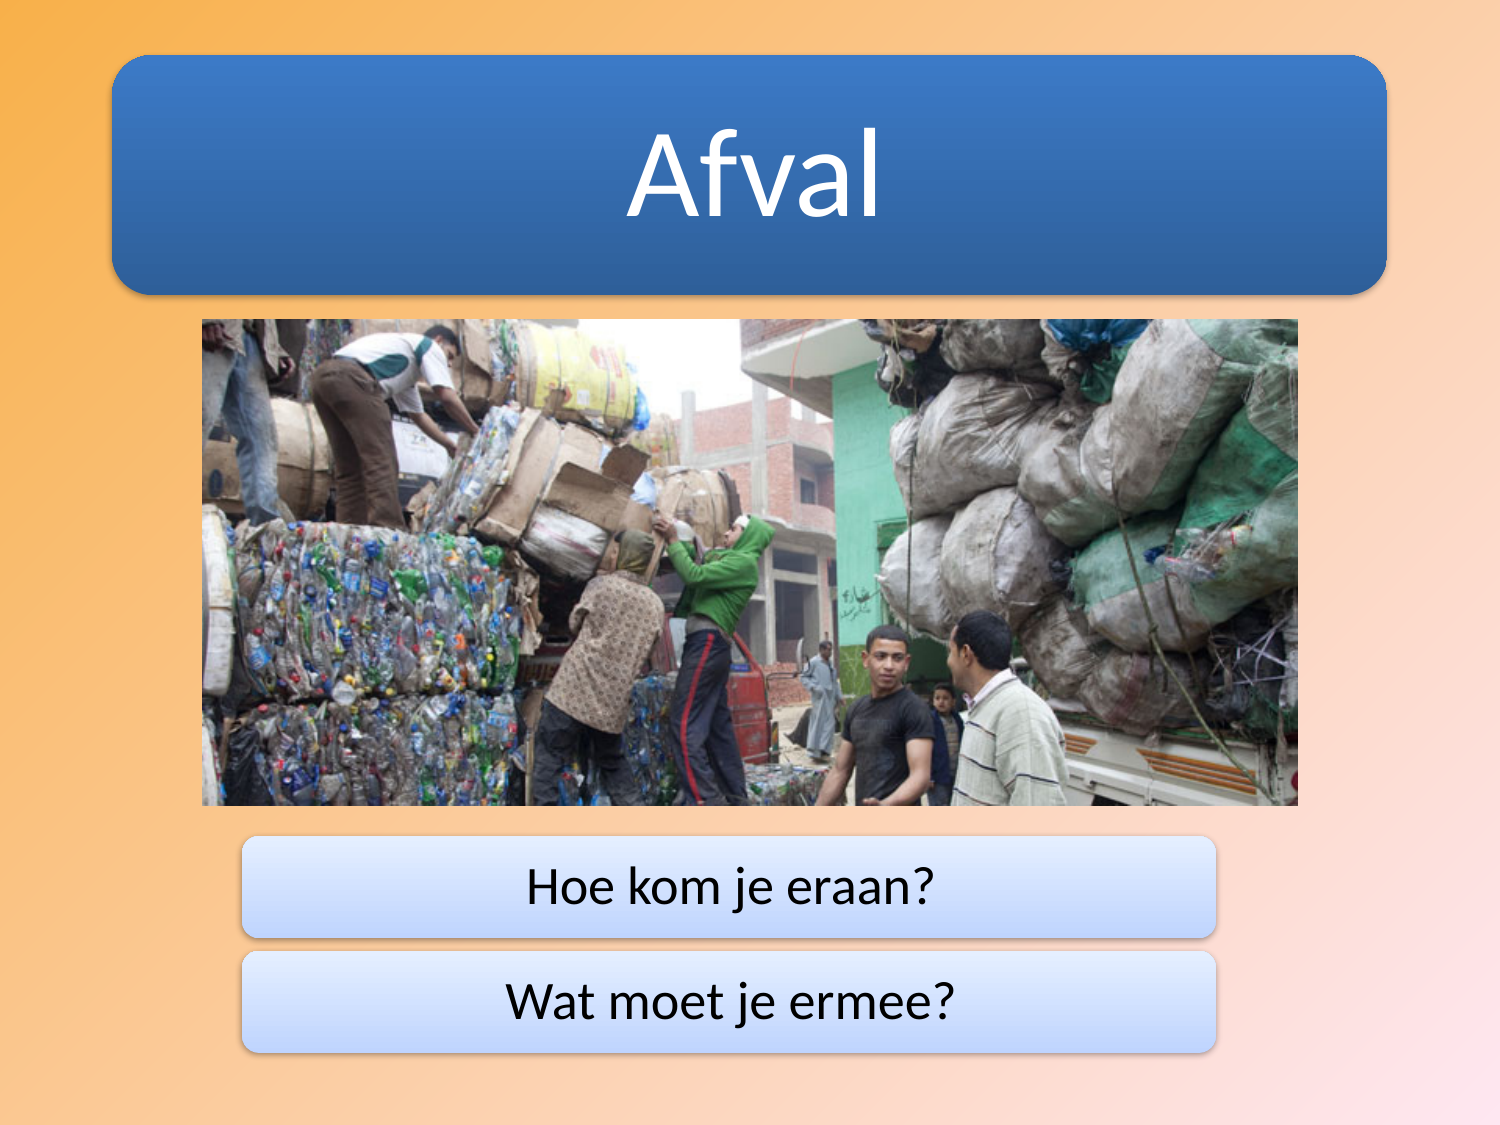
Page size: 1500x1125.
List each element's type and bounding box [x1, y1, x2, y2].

picture [202, 319, 1298, 806]
text_box [111, 54, 1388, 296]
text_box [241, 833, 1217, 1056]
